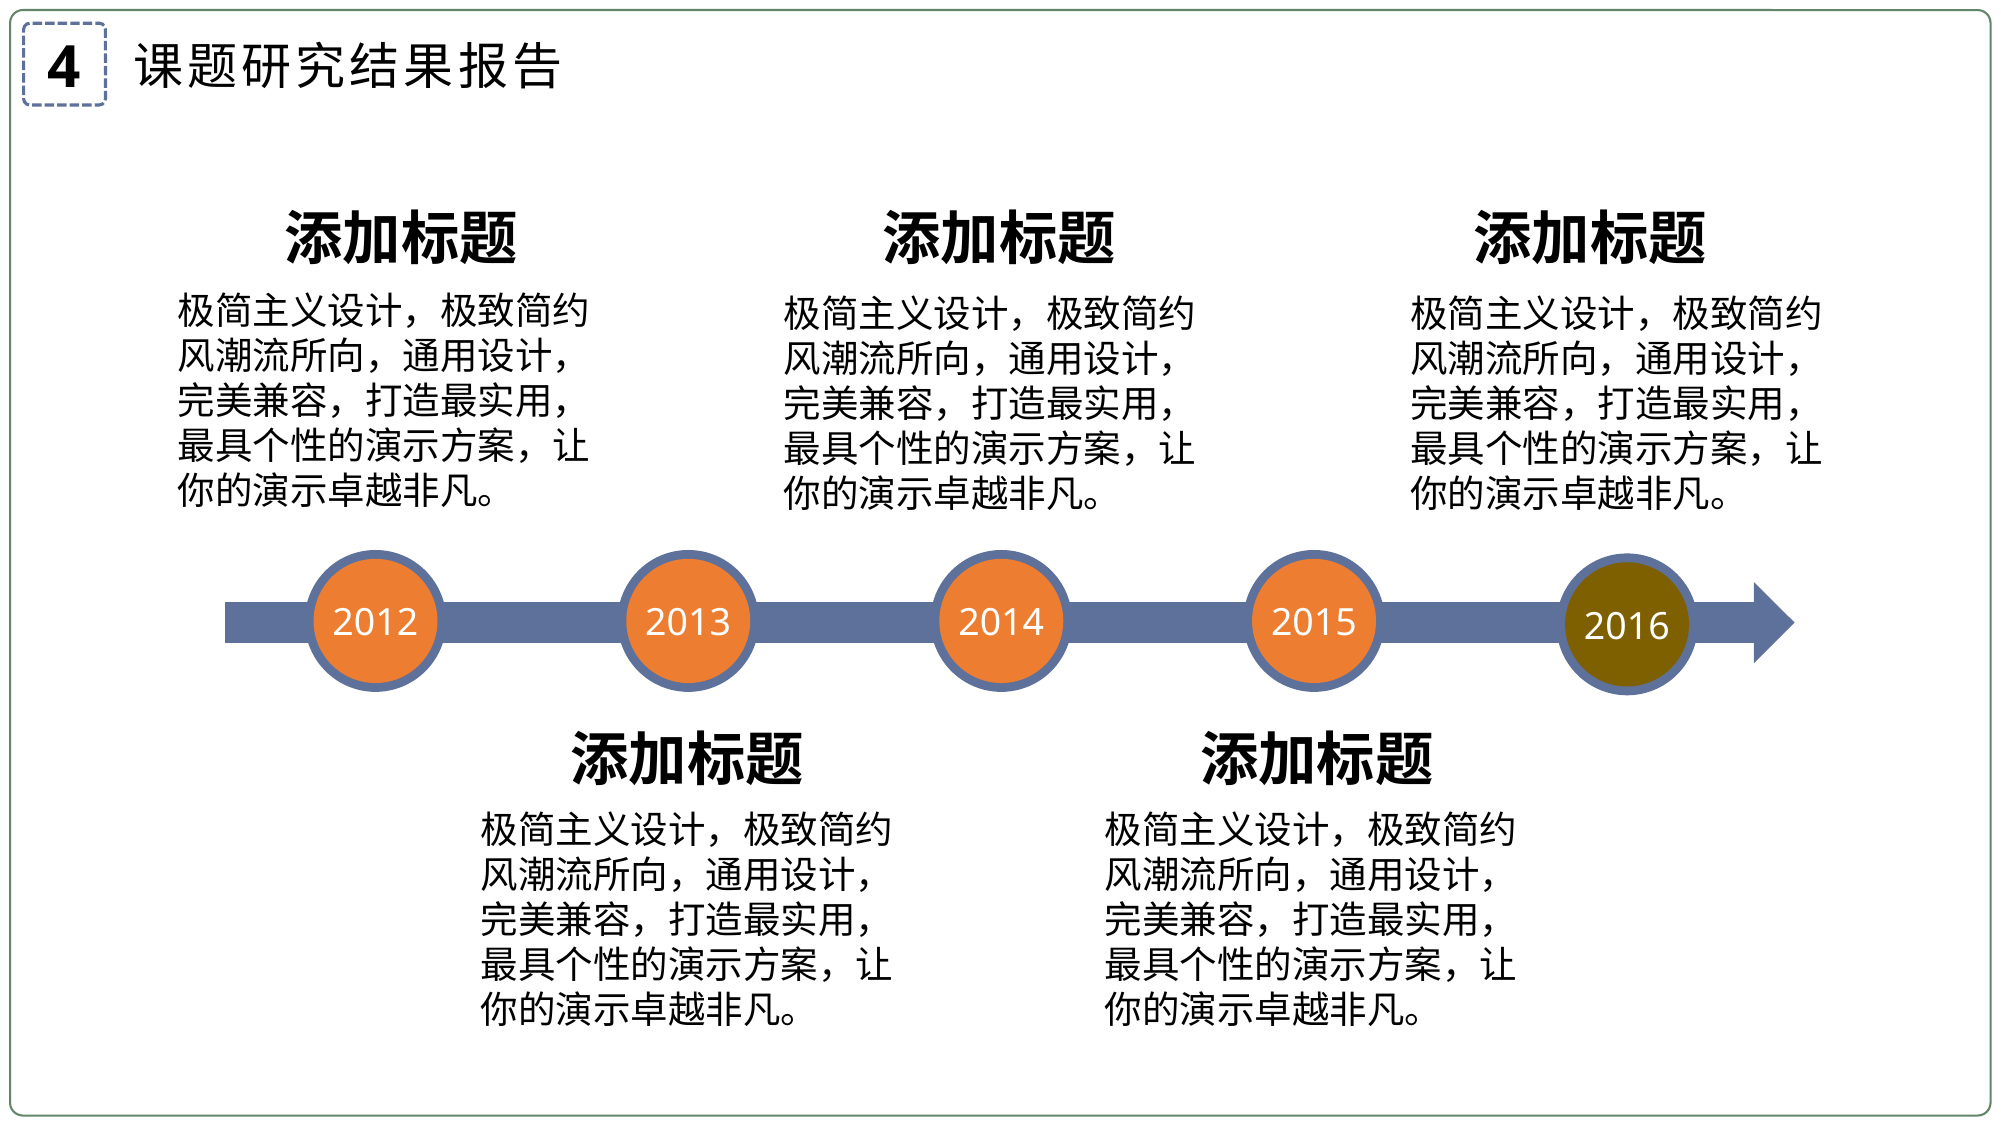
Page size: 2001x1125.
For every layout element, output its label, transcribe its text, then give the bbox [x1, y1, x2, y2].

text_box 添加标题 [1185, 714, 1449, 798]
text_box [444, 601, 619, 644]
text_box 添加标题 [269, 193, 533, 279]
text_box 极简主义设计，极致简约风潮流所向，通用设计，完美兼容，打造最实用，最具个性的演示方案，让你的演示卓越非凡。 [768, 282, 1229, 522]
text_box 极简主义设计，极致简约风潮流所向，通用设计，完美兼容，打造最实用，最具个性的演示方案，让你的演示卓越非凡。 [466, 798, 911, 1039]
text_box [1696, 579, 1796, 666]
text_box 极简主义设计，极致简约风潮流所向，通用设计，完美兼容，打造最实用，最具个性的演示方案，让你的演示卓越非凡。 [162, 279, 640, 520]
text_box [757, 601, 932, 644]
text_box [303, 548, 448, 693]
text_box 课题研究结果报告 [106, 22, 590, 107]
text_box [1070, 601, 1245, 644]
text_box 2013 [625, 557, 752, 685]
text_box 2014 [938, 557, 1065, 685]
text_box 2015 [1251, 557, 1378, 685]
text_box [9, 8, 1992, 1117]
text_box 4 [22, 22, 107, 107]
text_box 2012 [312, 557, 439, 685]
text_box [1242, 548, 1386, 693]
text_box [224, 601, 307, 644]
text_box 添加标题 [1459, 193, 1722, 279]
text_box [1383, 601, 1558, 644]
text_box 添加标题 [555, 714, 819, 798]
text_box 添加标题 [867, 193, 1131, 279]
text_box [929, 548, 1074, 693]
text_box 极简主义设计，极致简约风潮流所向，通用设计，完美兼容，打造最实用，最具个性的演示方案，让你的演示卓越非凡。 [1090, 798, 1555, 1039]
text_box [616, 548, 761, 693]
text_box 2016 [1564, 561, 1691, 688]
text_box 极简主义设计，极致简约风潮流所向，通用设计，完美兼容，打造最实用，最具个性的演示方案，让你的演示卓越非凡。 [1395, 282, 1842, 522]
text_box [1555, 552, 1699, 697]
